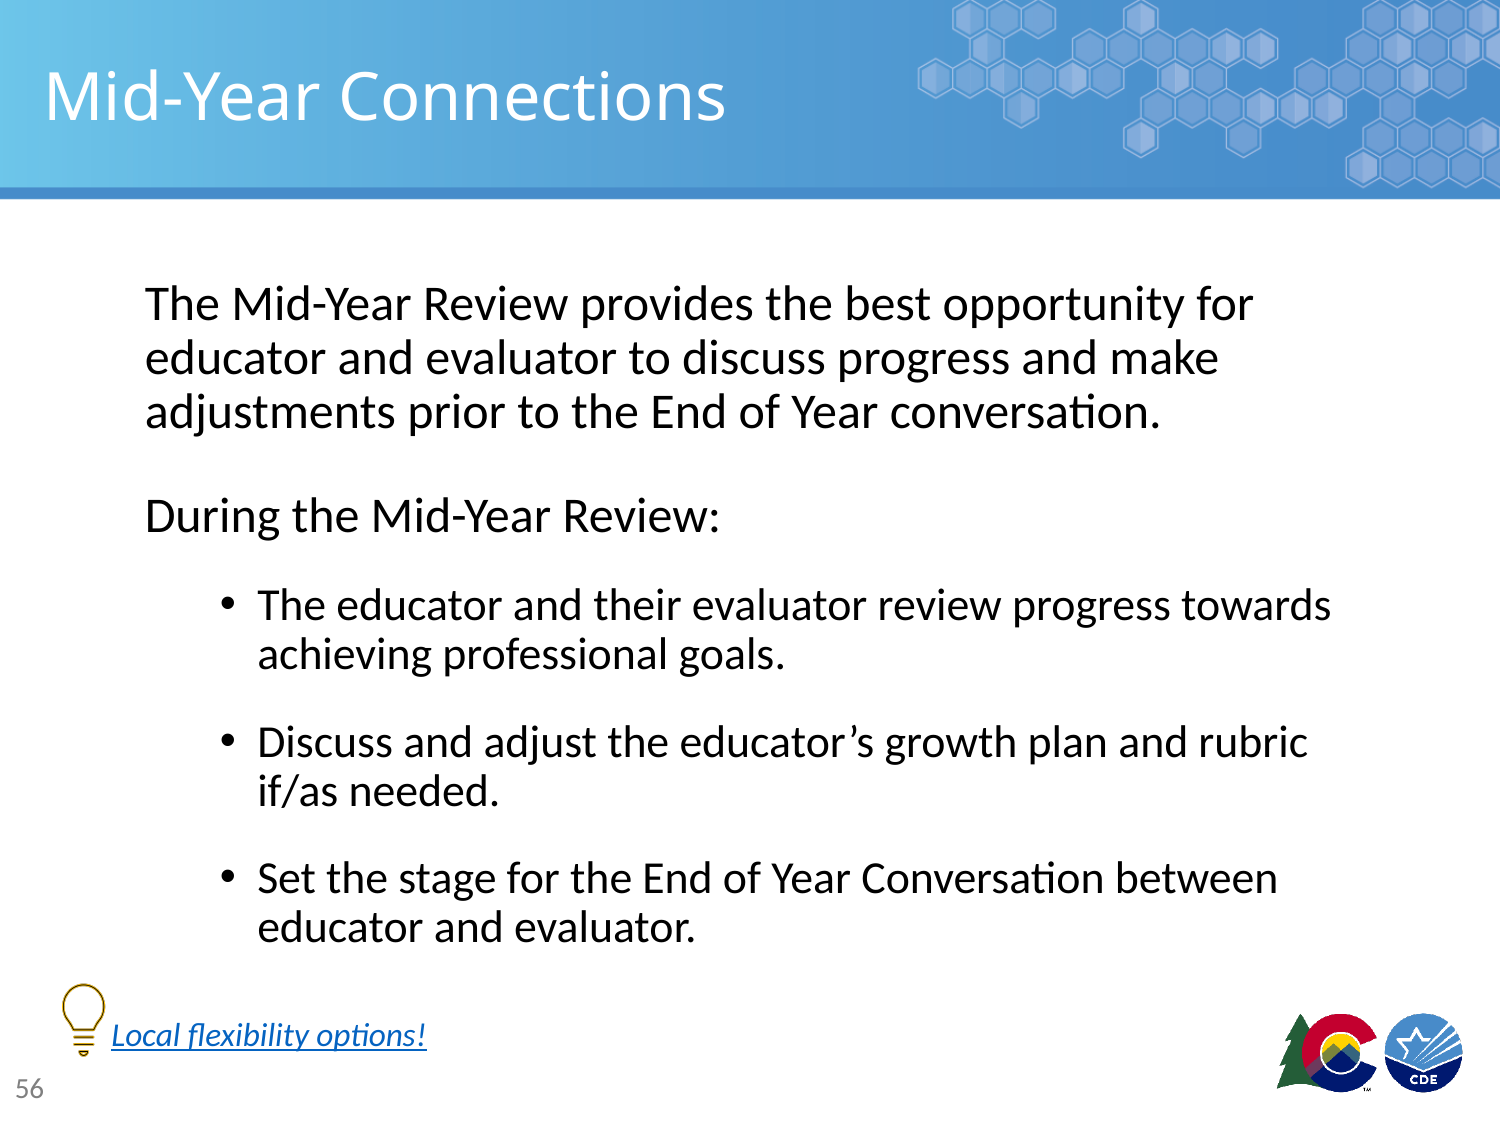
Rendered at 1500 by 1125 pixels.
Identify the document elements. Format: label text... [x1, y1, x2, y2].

slide_number 56 [0, 1062, 338, 1123]
list The Mid-Year Review provides the best opportunity for educator and evaluator to discuss progress and make adjustments prior to the End of Year conversation. During the Mid-Year Review: The educator and their evaluator review progress towards achieving professional goals. Discuss and adjust the educator’s growth plan and rubric if/as needed. Set the stage for the End of Year Conversation between educator and evaluator. [144, 277, 1356, 978]
picture [0, 0, 1500, 200]
picture [1275, 1012, 1463, 1093]
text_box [43, 977, 463, 1063]
title Mid-Year Connections [43, 62, 838, 163]
